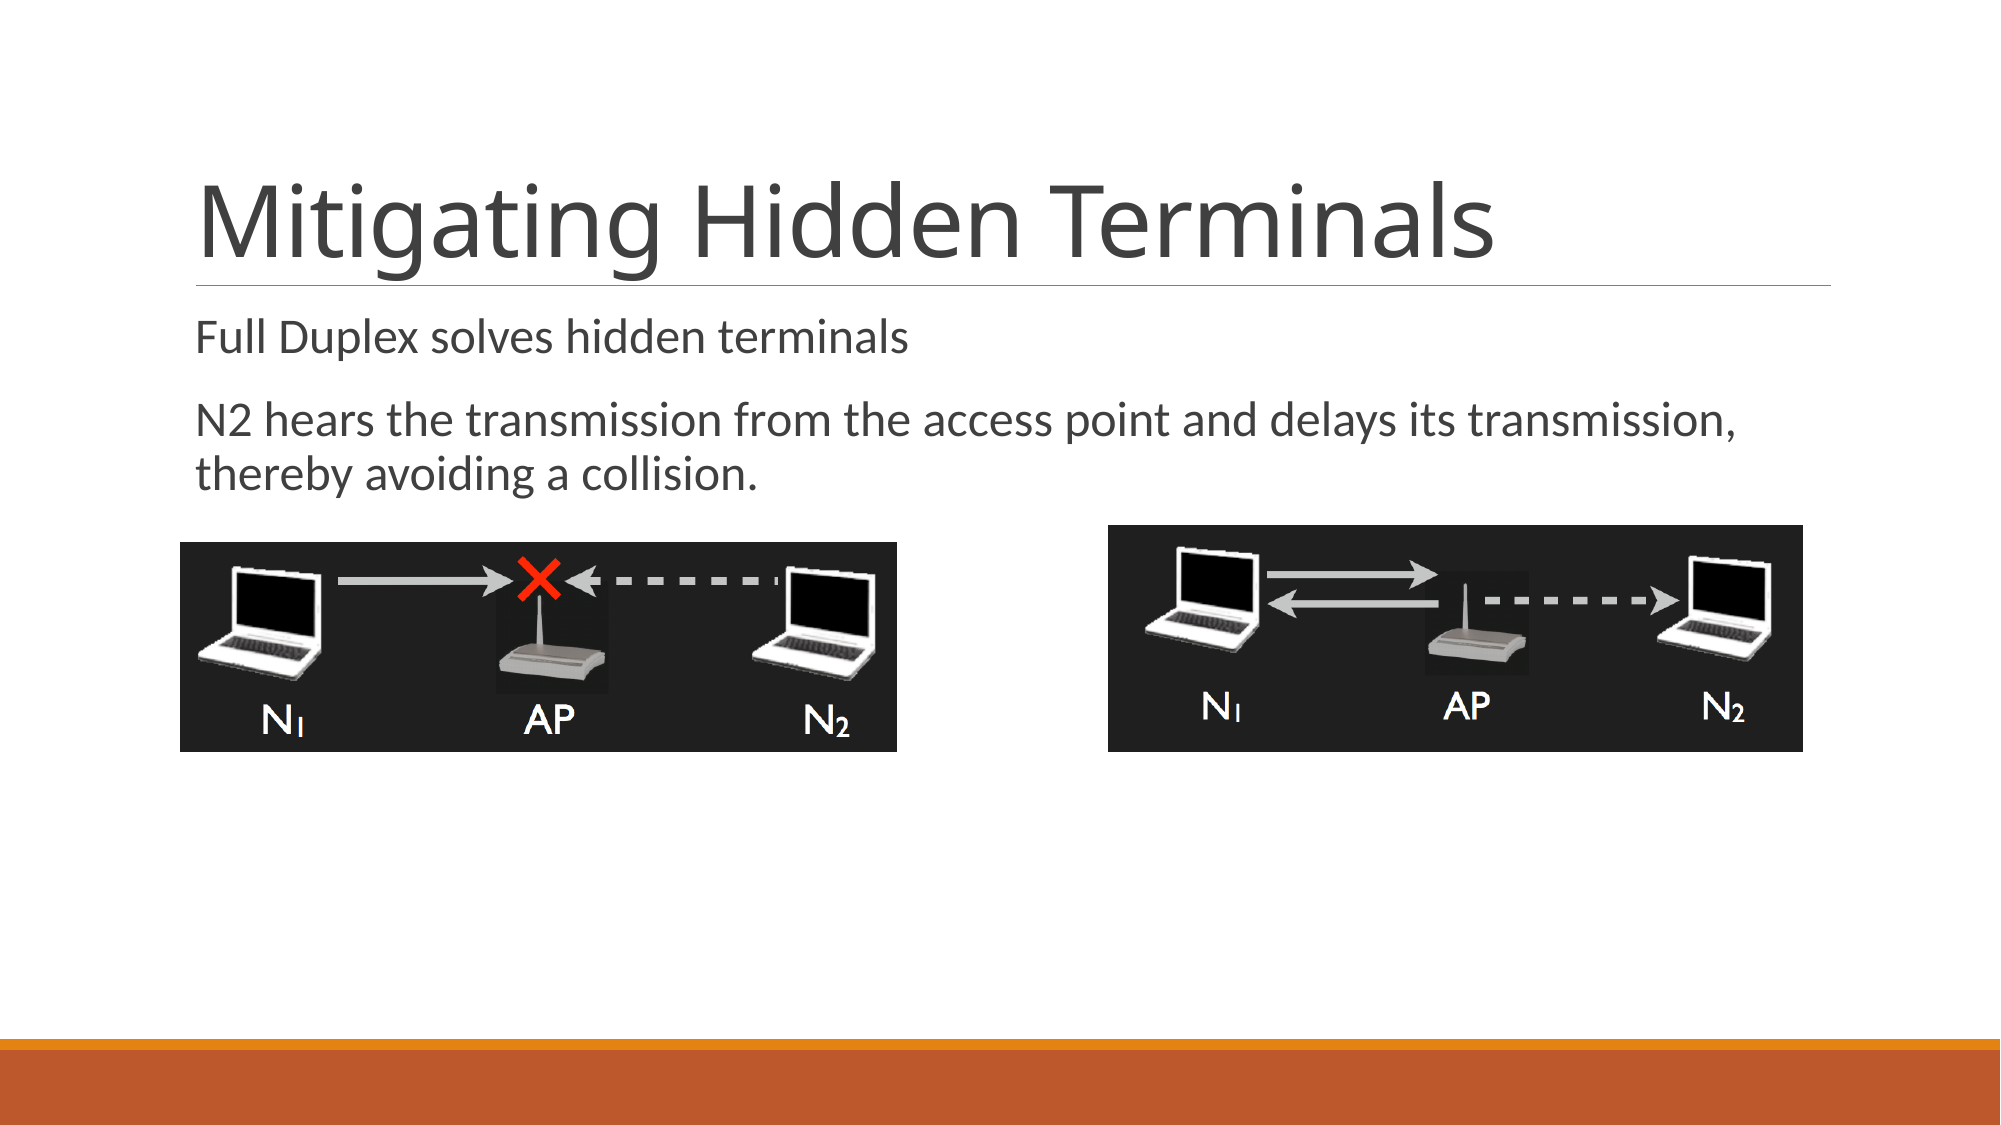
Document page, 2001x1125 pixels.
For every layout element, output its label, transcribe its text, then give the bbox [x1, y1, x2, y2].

picture [1108, 524, 1803, 753]
title Mitigating Hidden Terminals [180, 47, 1830, 285]
list Full Duplex solves hidden terminals N2 hears the transmission from the access point and delays its transmission, thereby avoiding a collision. [180, 302, 1830, 963]
picture [179, 542, 898, 753]
